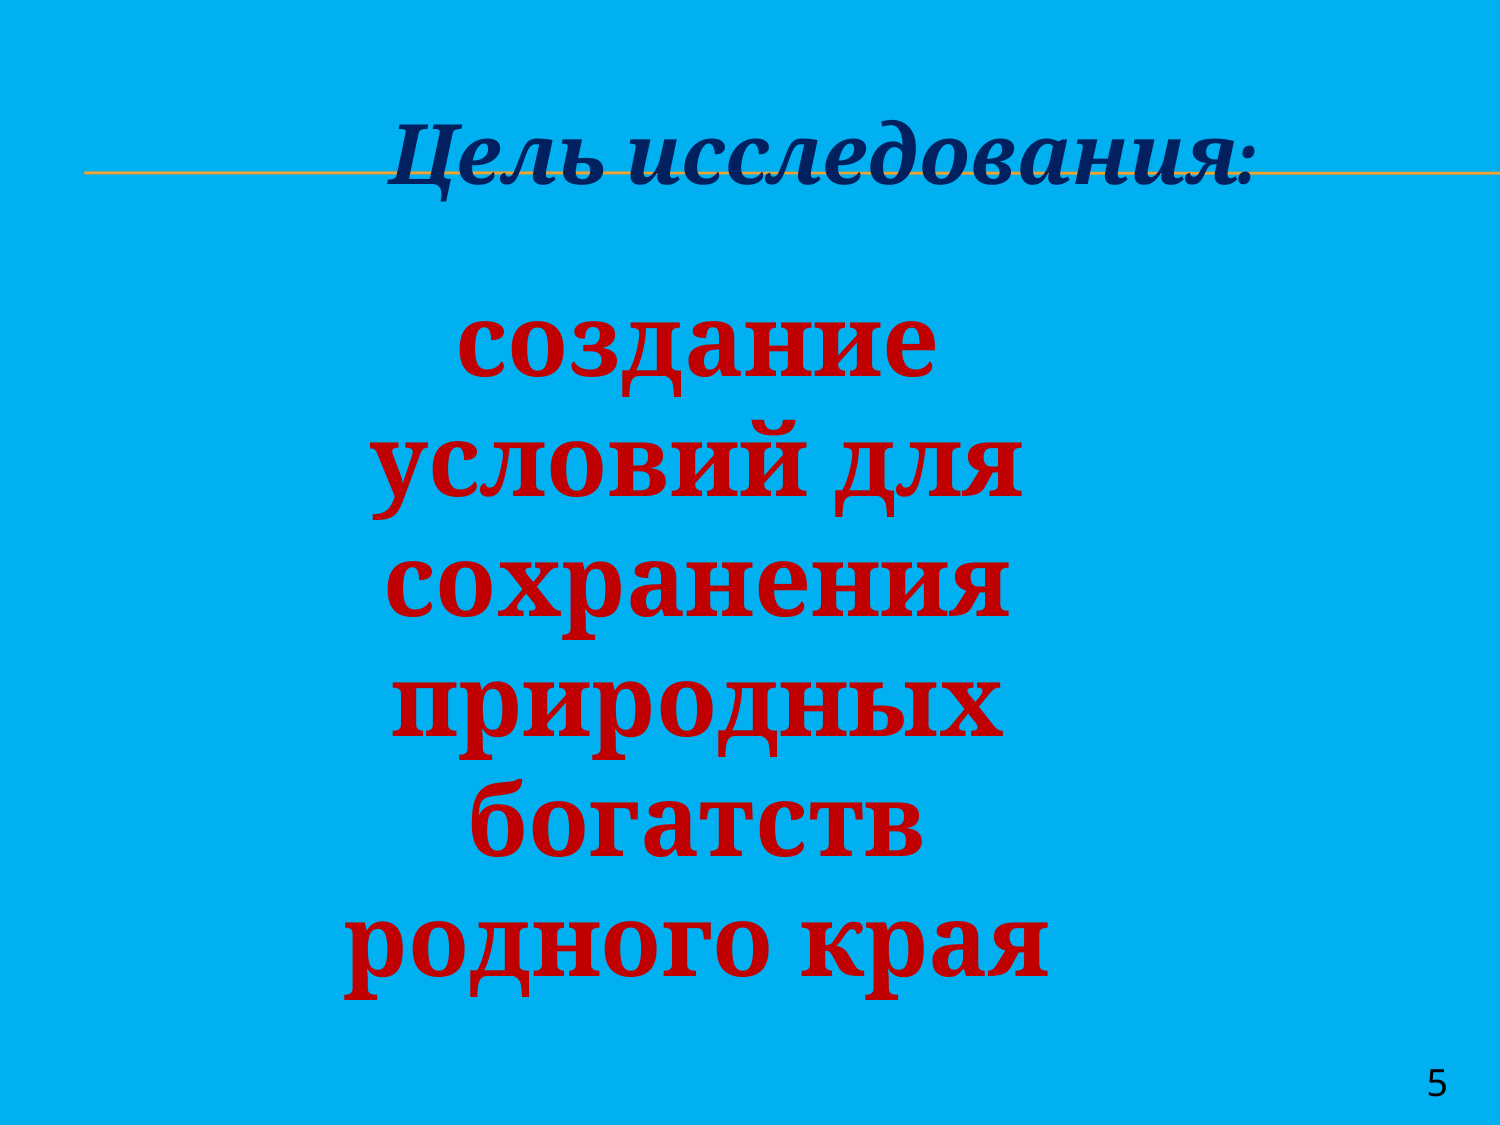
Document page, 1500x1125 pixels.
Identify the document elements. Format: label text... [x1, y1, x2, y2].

text_box 5 [1411, 1051, 1464, 1112]
text_box создание условий для сохранения природных богатств родного края [257, 269, 1137, 1004]
text_box Цель исследования: [375, 93, 1301, 209]
